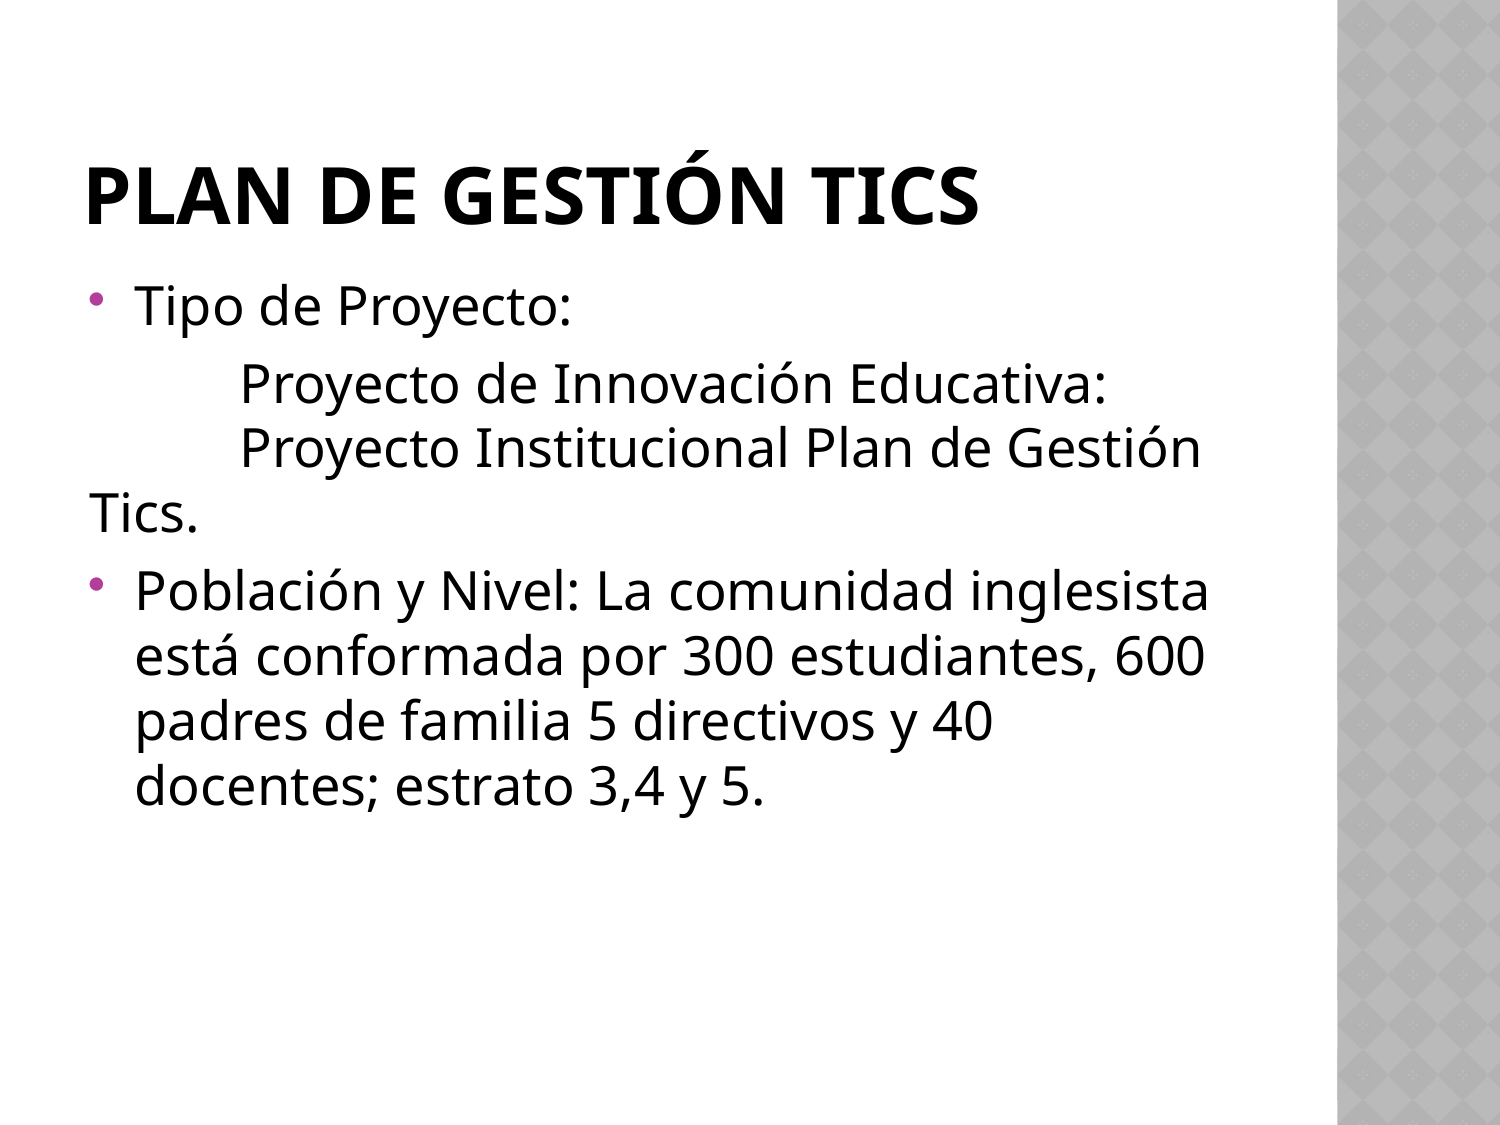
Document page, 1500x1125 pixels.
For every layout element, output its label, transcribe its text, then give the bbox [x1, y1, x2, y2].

title Plan de Gestión Tics [75, 52, 1263, 240]
list Tipo de Proyecto: Proyecto de Innovación Educativa: Proyecto Institucional Plan de Gestión Tics. Población y Nivel: La comunidad inglesista está conformada por 300 estudiantes, 600 padres de familia 5 directivos y 40 docentes; estrato 3,4 y 5. [75, 264, 1263, 1059]
